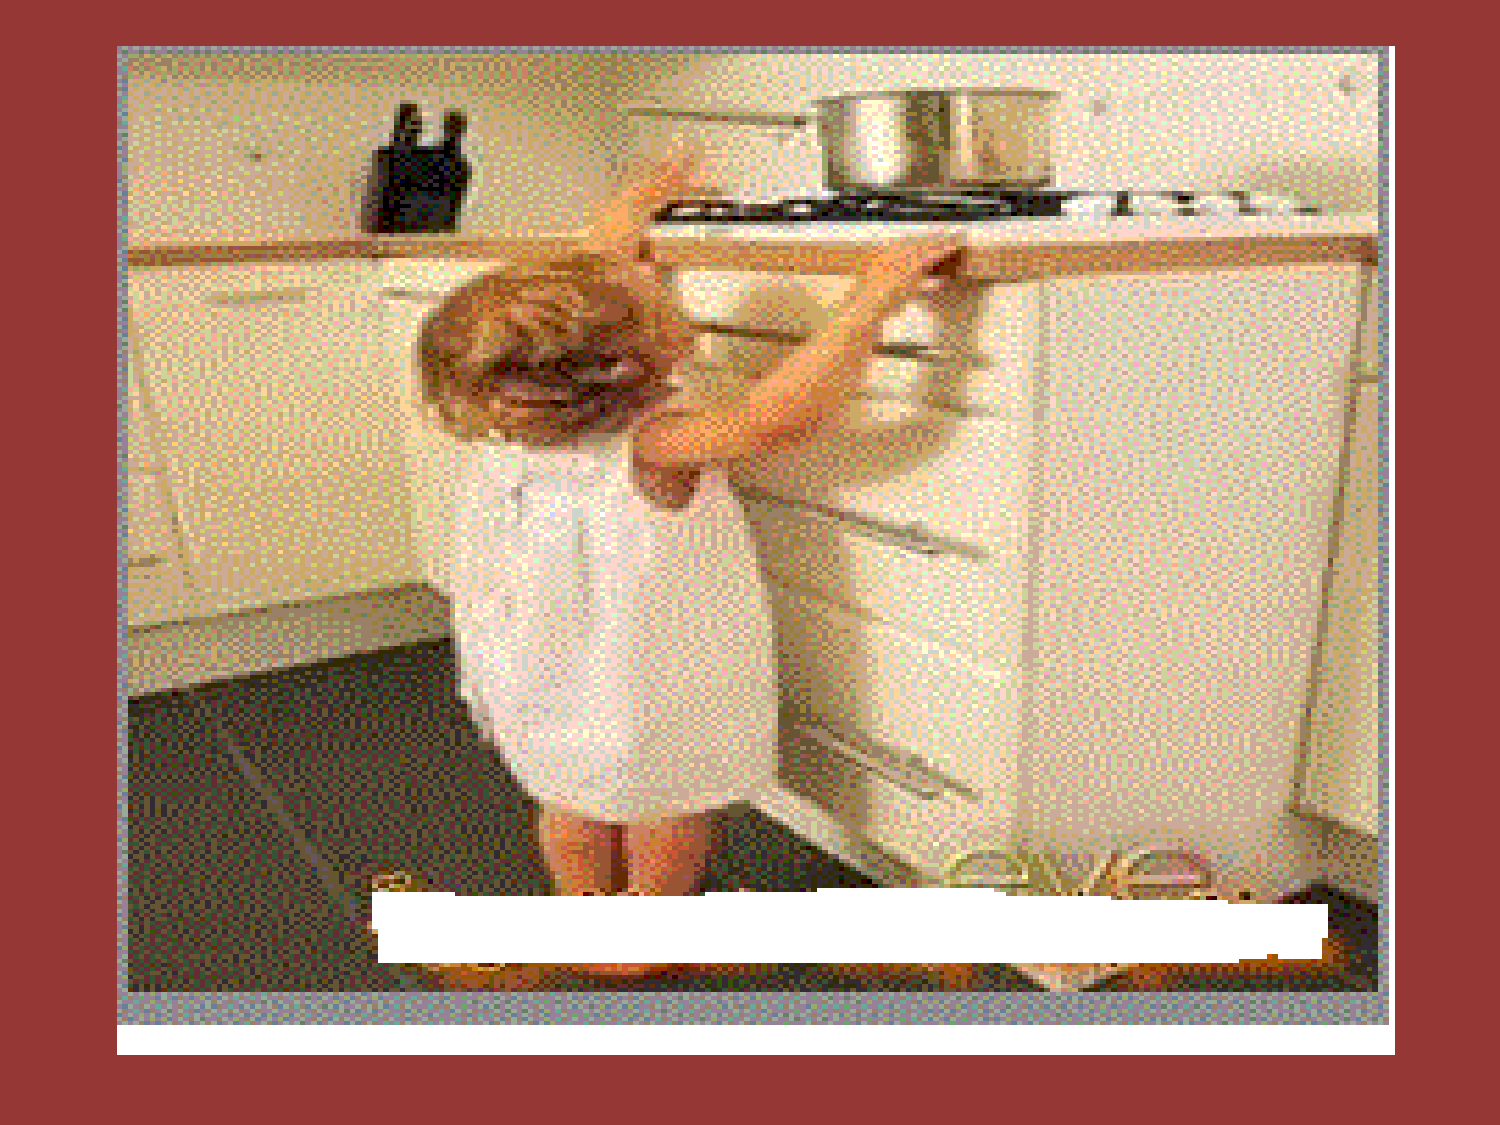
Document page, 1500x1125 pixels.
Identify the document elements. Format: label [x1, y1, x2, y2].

picture [116, 46, 1395, 1055]
